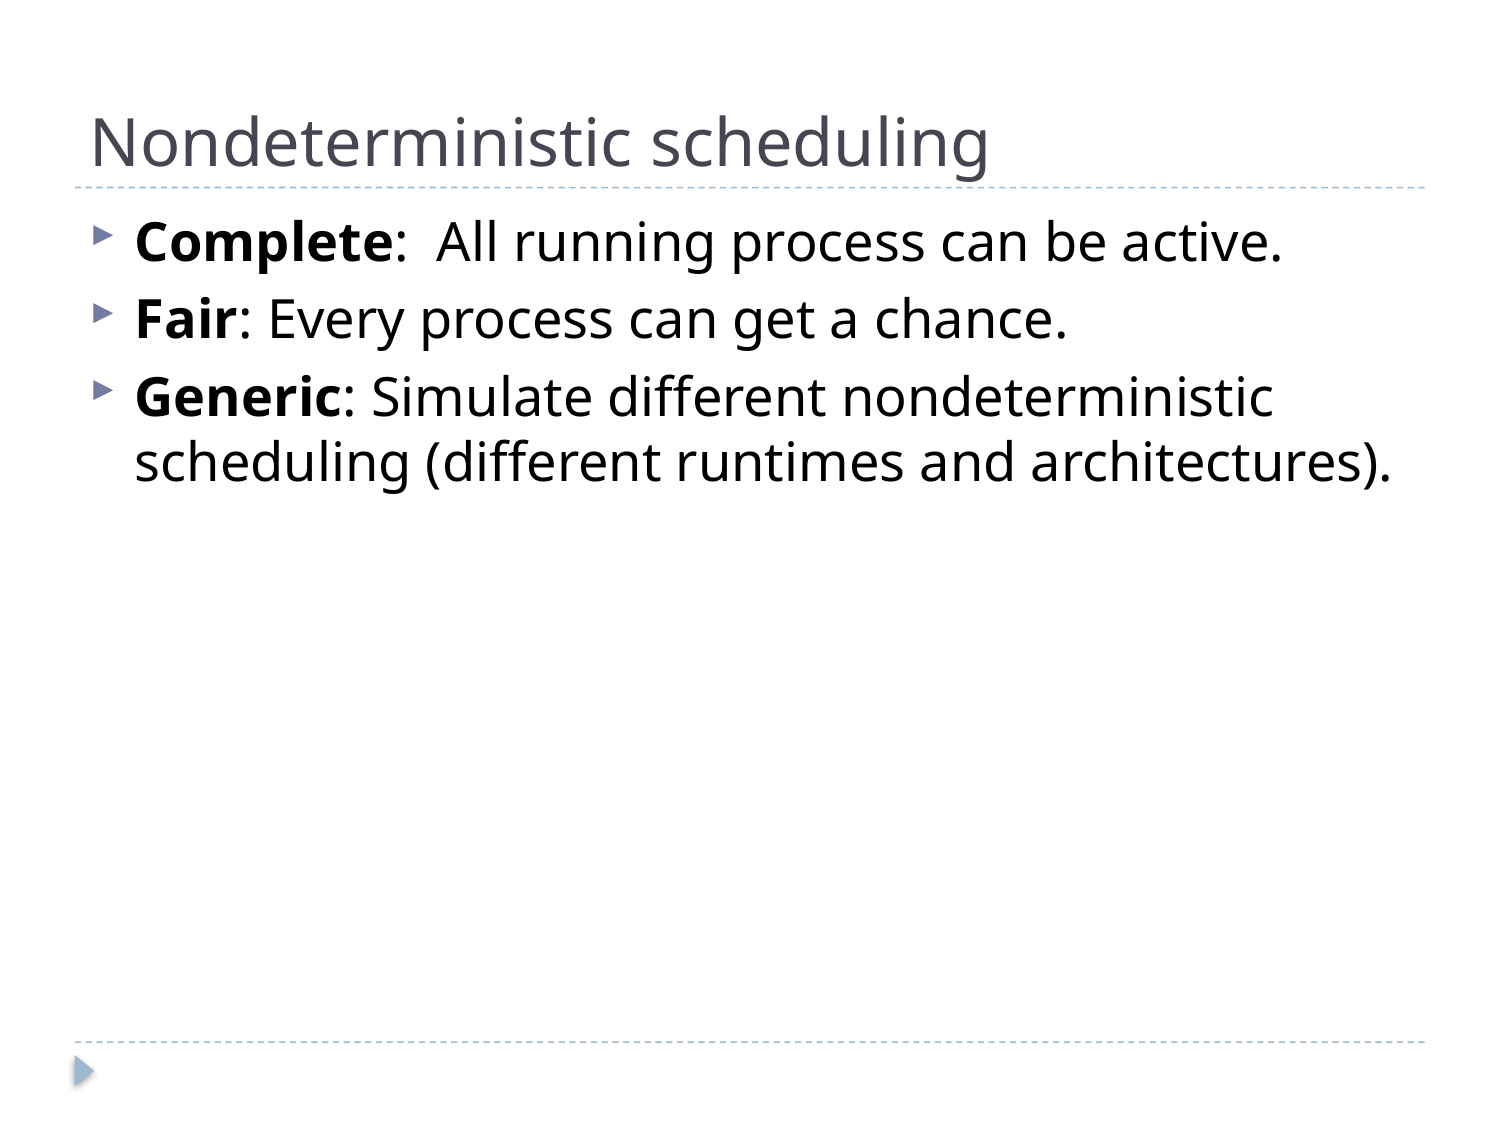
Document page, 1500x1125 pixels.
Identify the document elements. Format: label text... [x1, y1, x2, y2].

title Nondeterministic scheduling [75, 24, 1425, 188]
list Complete: All running process can be active. Fair: Every process can get a chance. Generic: Simulate different nondeterministic scheduling (different runtimes and architectures). [75, 200, 1425, 1010]
